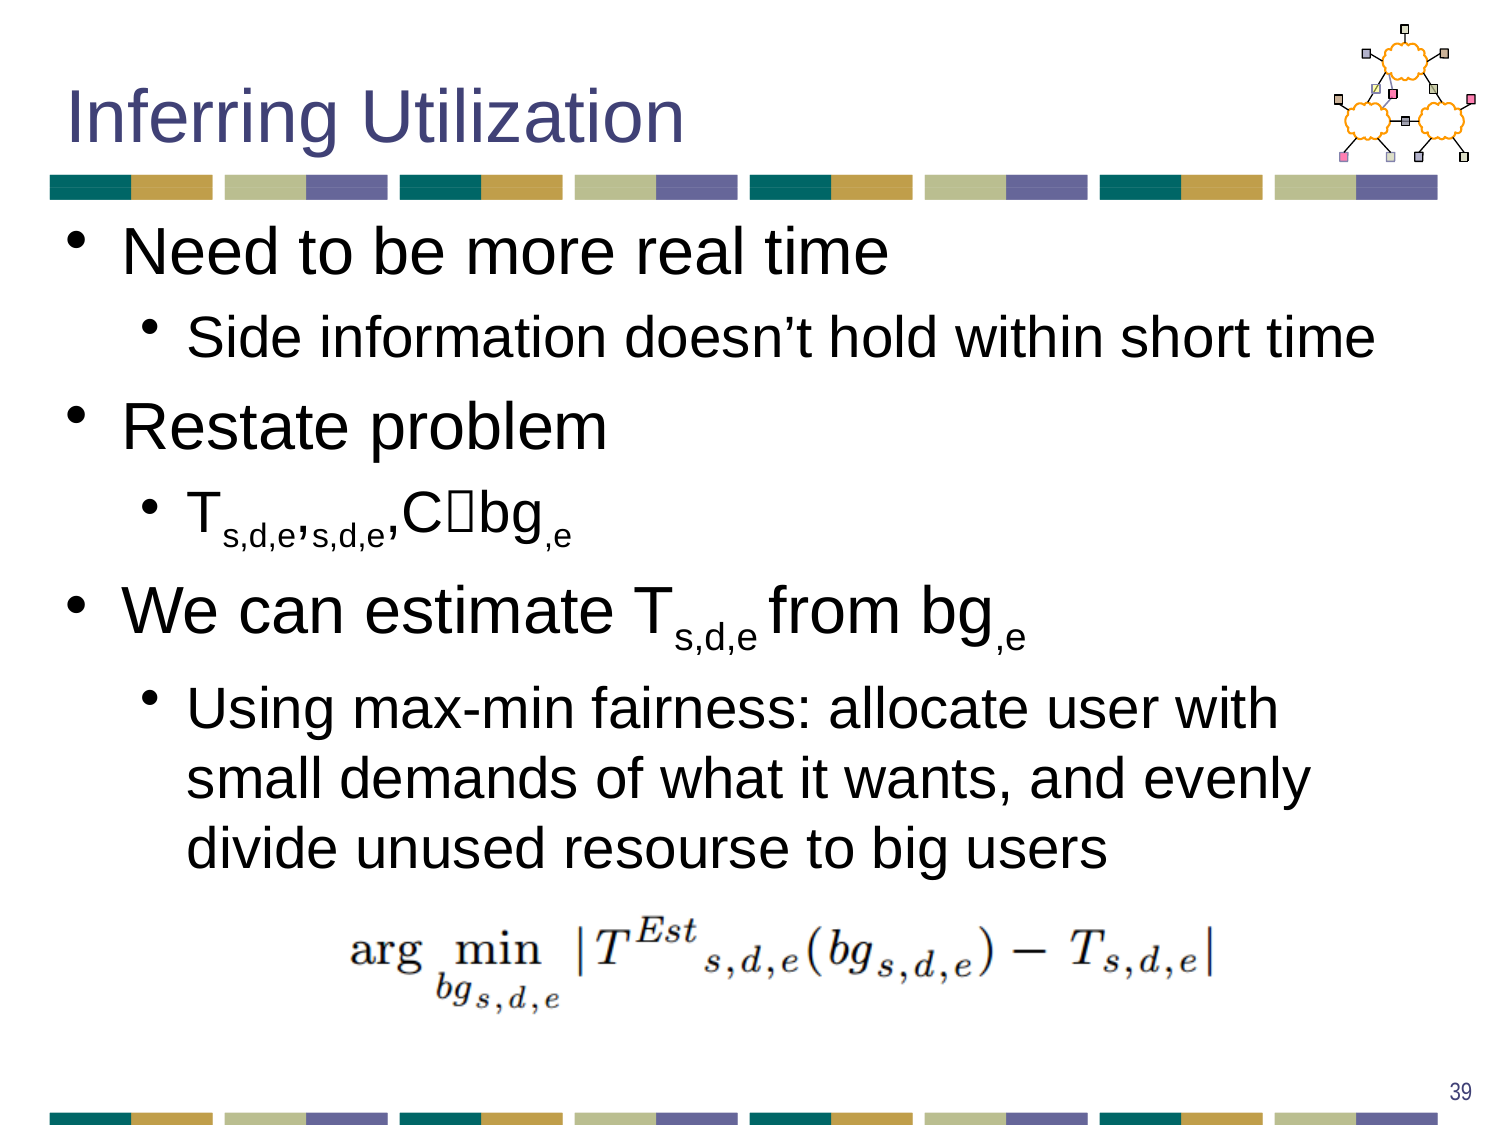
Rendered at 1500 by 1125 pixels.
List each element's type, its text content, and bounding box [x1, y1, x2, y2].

slide_number 39 [1174, 1037, 1488, 1113]
title Inferring Utilization [50, 62, 1438, 163]
picture [337, 891, 1224, 1019]
